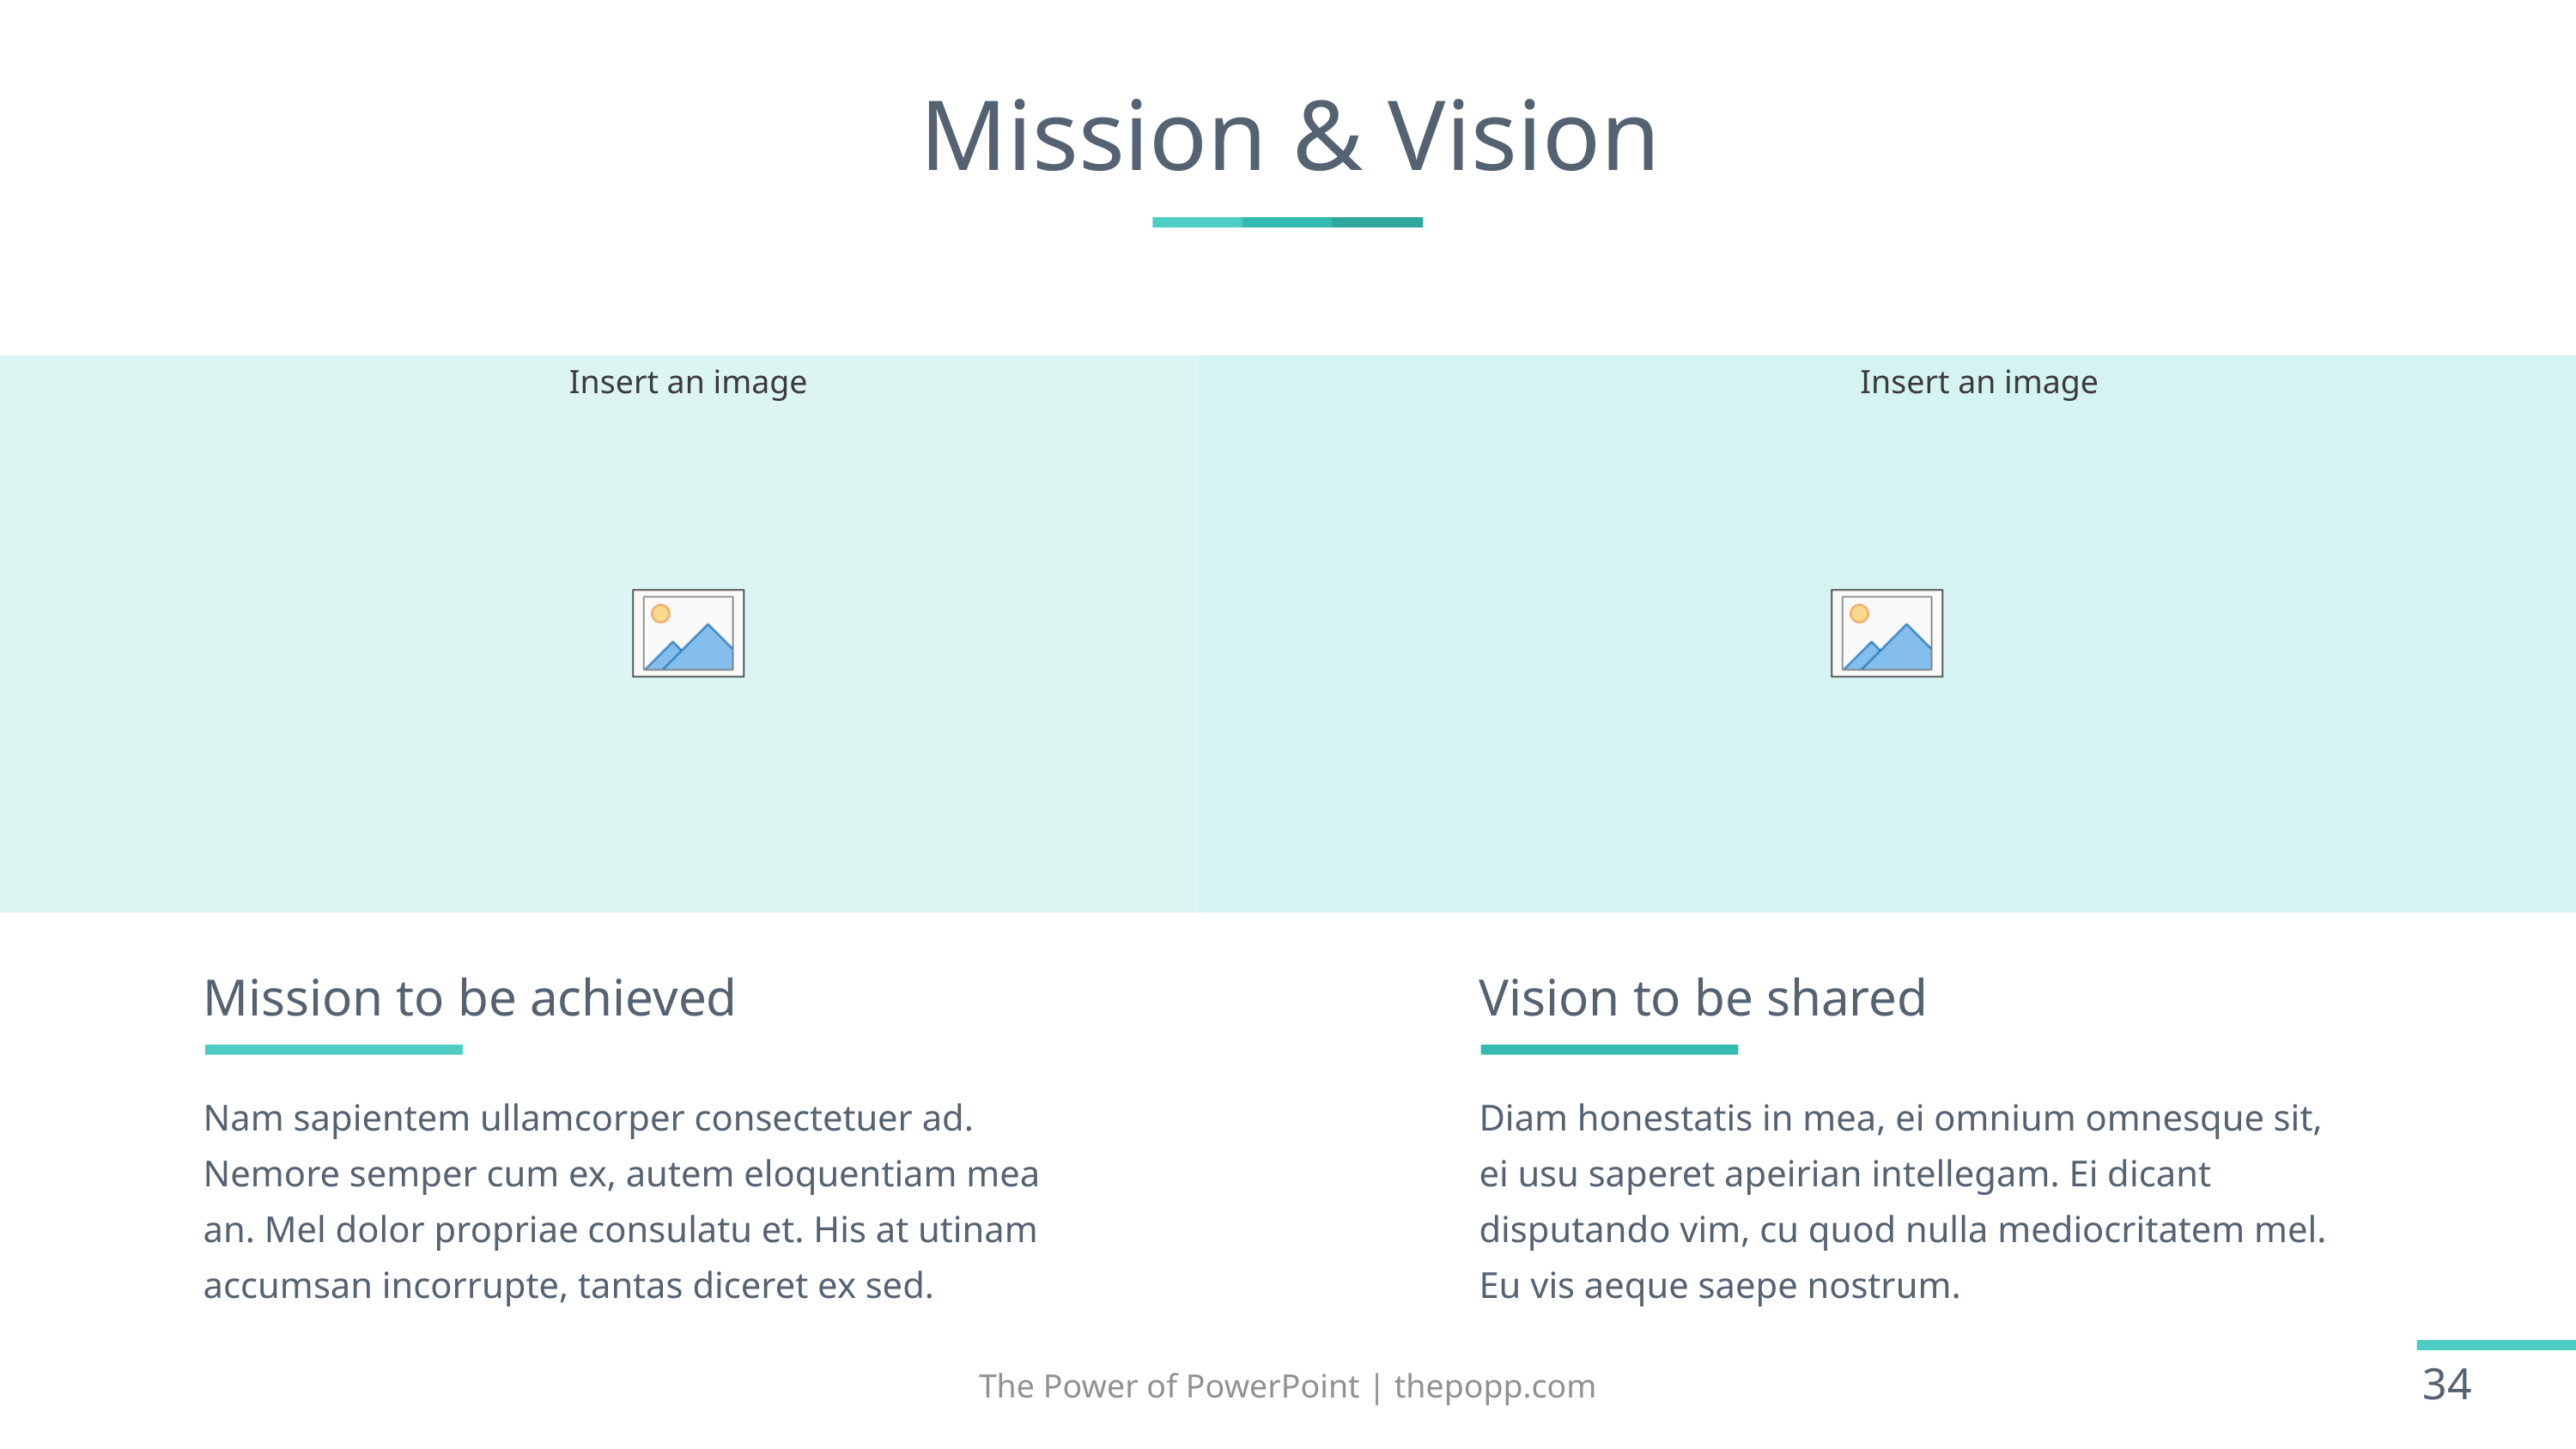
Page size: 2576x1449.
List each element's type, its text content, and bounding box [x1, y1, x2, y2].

picture [0, 355, 2576, 912]
list Vision to be shared [1466, 943, 2368, 1049]
list Nam sapientem ullamcorper consectetuer ad. Nemore semper cum ex, autem eloquentiam mea an. Mel dolor propriae consulatu et. His at utinam accumsan incorrupte, tantas diceret ex sed. [190, 1076, 1092, 1319]
slide_number 34 [2409, 1351, 2576, 1421]
footer The Power of PowerPoint | thepopp.com [853, 1349, 1723, 1427]
list Diam honestatis in mea, ei omnium omnesque sit, ei usu saperet apeirian intellegam. Ei dicant disputando vim, cu quod nulla mediocritatem mel. Eu vis aeque saepe nostrum. [1466, 1076, 2368, 1319]
list Mission to be achieved [190, 943, 1092, 1049]
title Mission & Vision [69, 49, 2512, 230]
